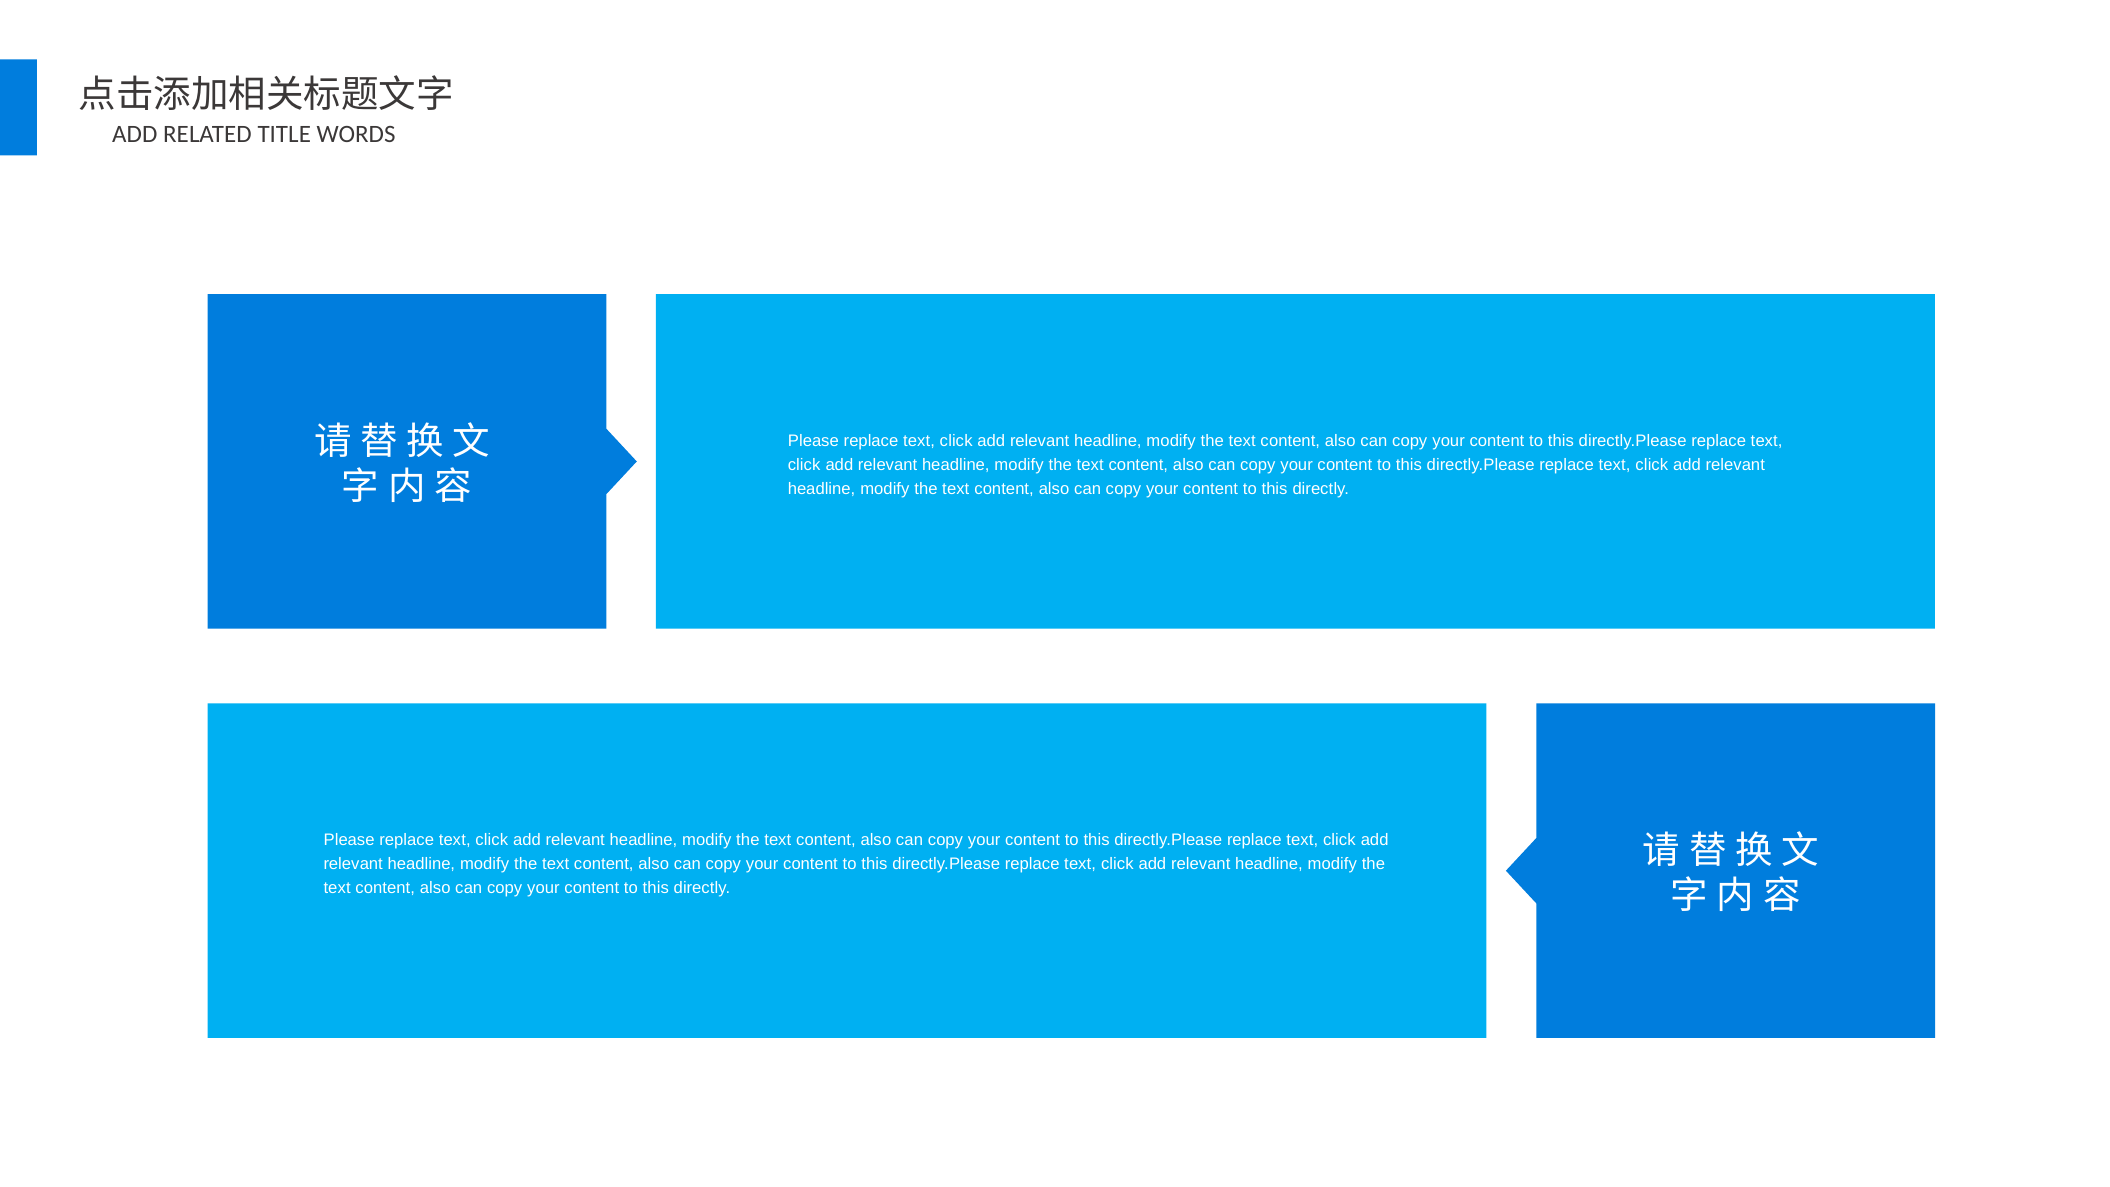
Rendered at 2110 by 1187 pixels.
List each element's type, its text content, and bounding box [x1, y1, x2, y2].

text_box [655, 293, 1936, 630]
text_box 请替换文字内容 [1634, 826, 1837, 917]
text_box [1504, 702, 1937, 1039]
text_box 点击添加相关标题文字 [62, 61, 470, 123]
text_box Please replace text, click add relevant headline, modify the text content, also can copy your content to this directly.Please replace text, click add relevant headline, modify the text content, also can copy your content to this directly.Please replace text, click add relevant headline, modify the text content, also can copy your content to this directly. [323, 824, 1404, 897]
text_box [206, 293, 639, 630]
text_box 请替换文字内容 [305, 417, 508, 508]
text_box Please replace text, click add relevant headline, modify the text content, also can copy your content to this directly.Please replace text, click add relevant headline, modify the text content, also can copy your content to this directly.Please replace text, click add relevant headline, modify the text content, also can copy your content to this directly. [787, 426, 1822, 499]
text_box ADD RELATED TITLE WORDS [96, 109, 413, 156]
text_box [207, 702, 1487, 1039]
